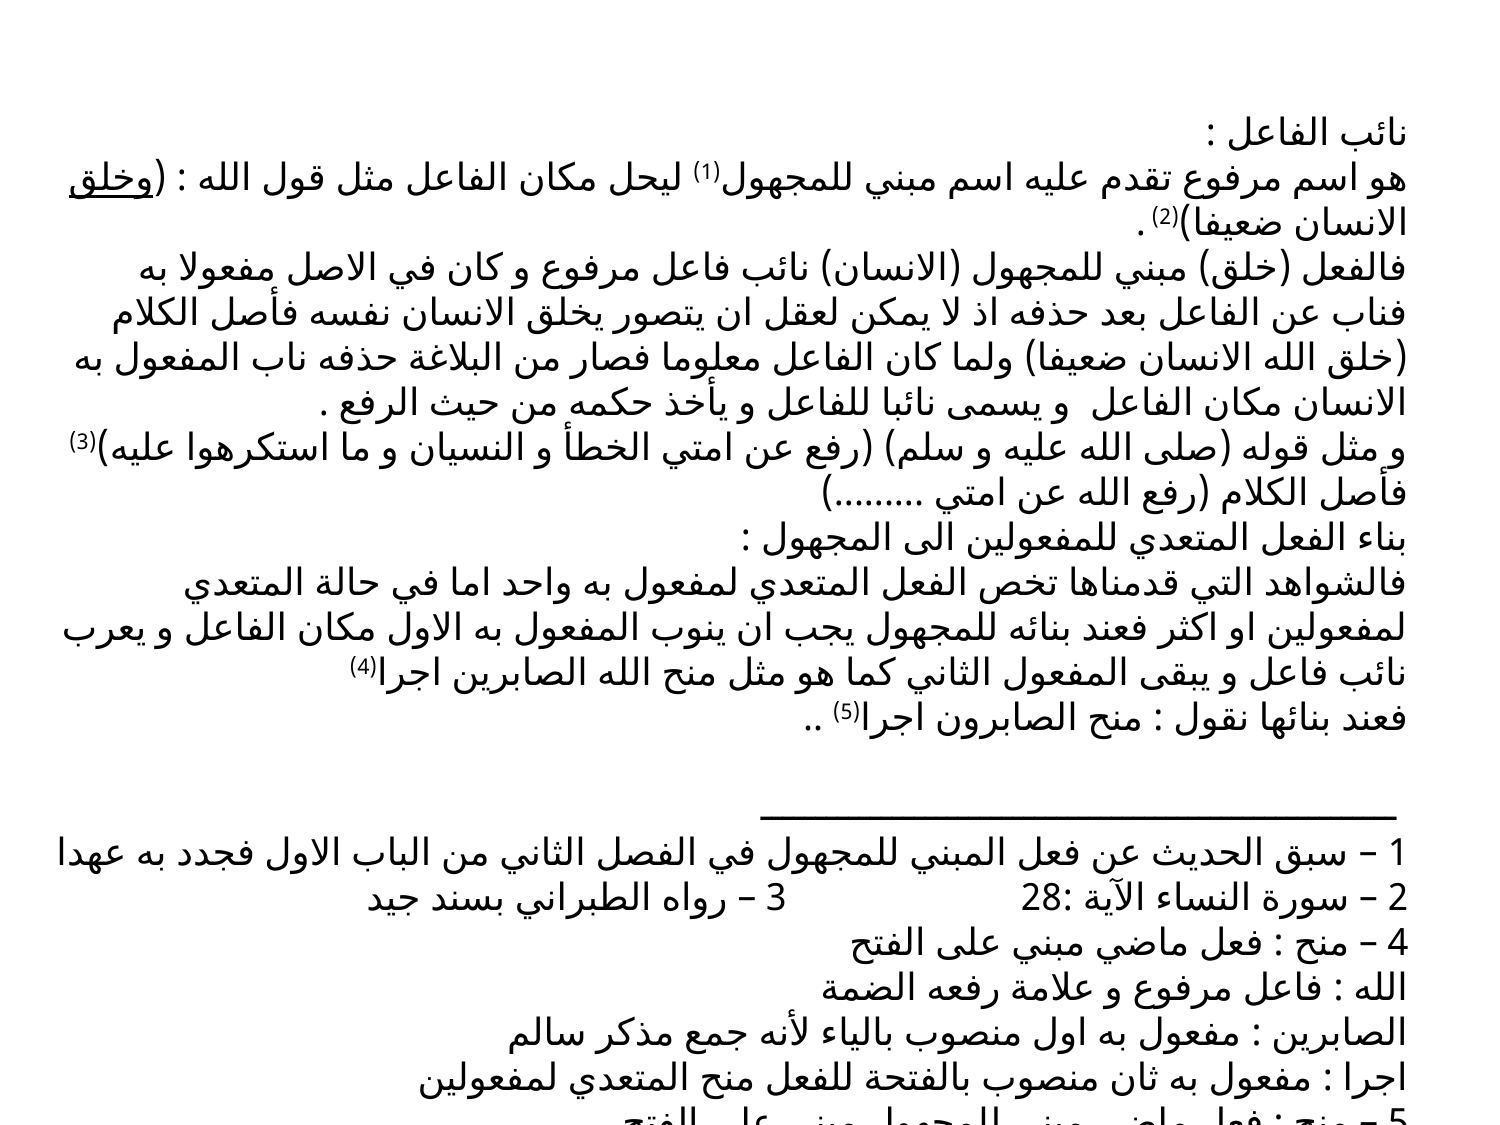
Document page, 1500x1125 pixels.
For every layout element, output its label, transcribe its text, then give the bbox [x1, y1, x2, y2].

text_box نائب الفاعل : هو اسم مرفوع تقدم عليه اسم مبني للمجهول(1) ليحل مكان الفاعل مثل قول الله : (وخلق الانسان ضعيفا)(2) . فالفعل (خلق) مبني للمجهول (الانسان) نائب فاعل مرفوع و كان في الاصل مفعولا به فناب عن الفاعل بعد حذفه اذ لا يمكن لعقل ان يتصور يخلق الانسان نفسه فأصل الكلام (خلق الله الانسان ضعيفا) ولما كان الفاعل معلوما فصار من البلاغة حذفه ناب المفعول به الانسان مكان الفاعل و يسمى نائبا للفاعل و يأخذ حكمه من حيث الرفع . و مثل قوله (صلى الله عليه و سلم) (رفع عن امتي الخطأ و النسيان و ما استكرهوا عليه)(3) فأصل الكلام (رفع الله عن امتي .........) بناء الفعل المتعدي للمفعولين الى المجهول : فالشواهد التي قدمناها تخص الفعل المتعدي لمفعول به واحد اما في حالة المتعدي لمفعولين او اكثر فعند بنائه للمجهول يجب ان ينوب المفعول به الاول مكان الفاعل و يعرب نائب فاعل و يبقى المفعول الثاني كما هو مثل منح الله الصابرين اجرا(4) فعند بنائها نقول : منح الصابرون اجرا(5) .. ــــــــــــــــــــــــــــــــــــــــــــــــــــــــــ 1 – سبق الحديث عن فعل المبني للمجهول في الفصل الثاني من الباب الاول فجدد به عهدا 2 – سورة النساء الآية :28 3 – رواه الطبراني بسند جيد 4 – منح : فعل ماضي مبني على الفتح الله : فاعل مرفوع و علامة رفعه الضمة الصابرين : مفعول به اول منصوب بالياء لأنه جمع مذكر سالم اجرا : مفعول به ثان منصوب بالفتحة للفعل منح المتعدي لمفعولين 5 – منح : فعل ماضي مبني للمجهول مبني على الفتح . [41, 100, 1424, 1125]
